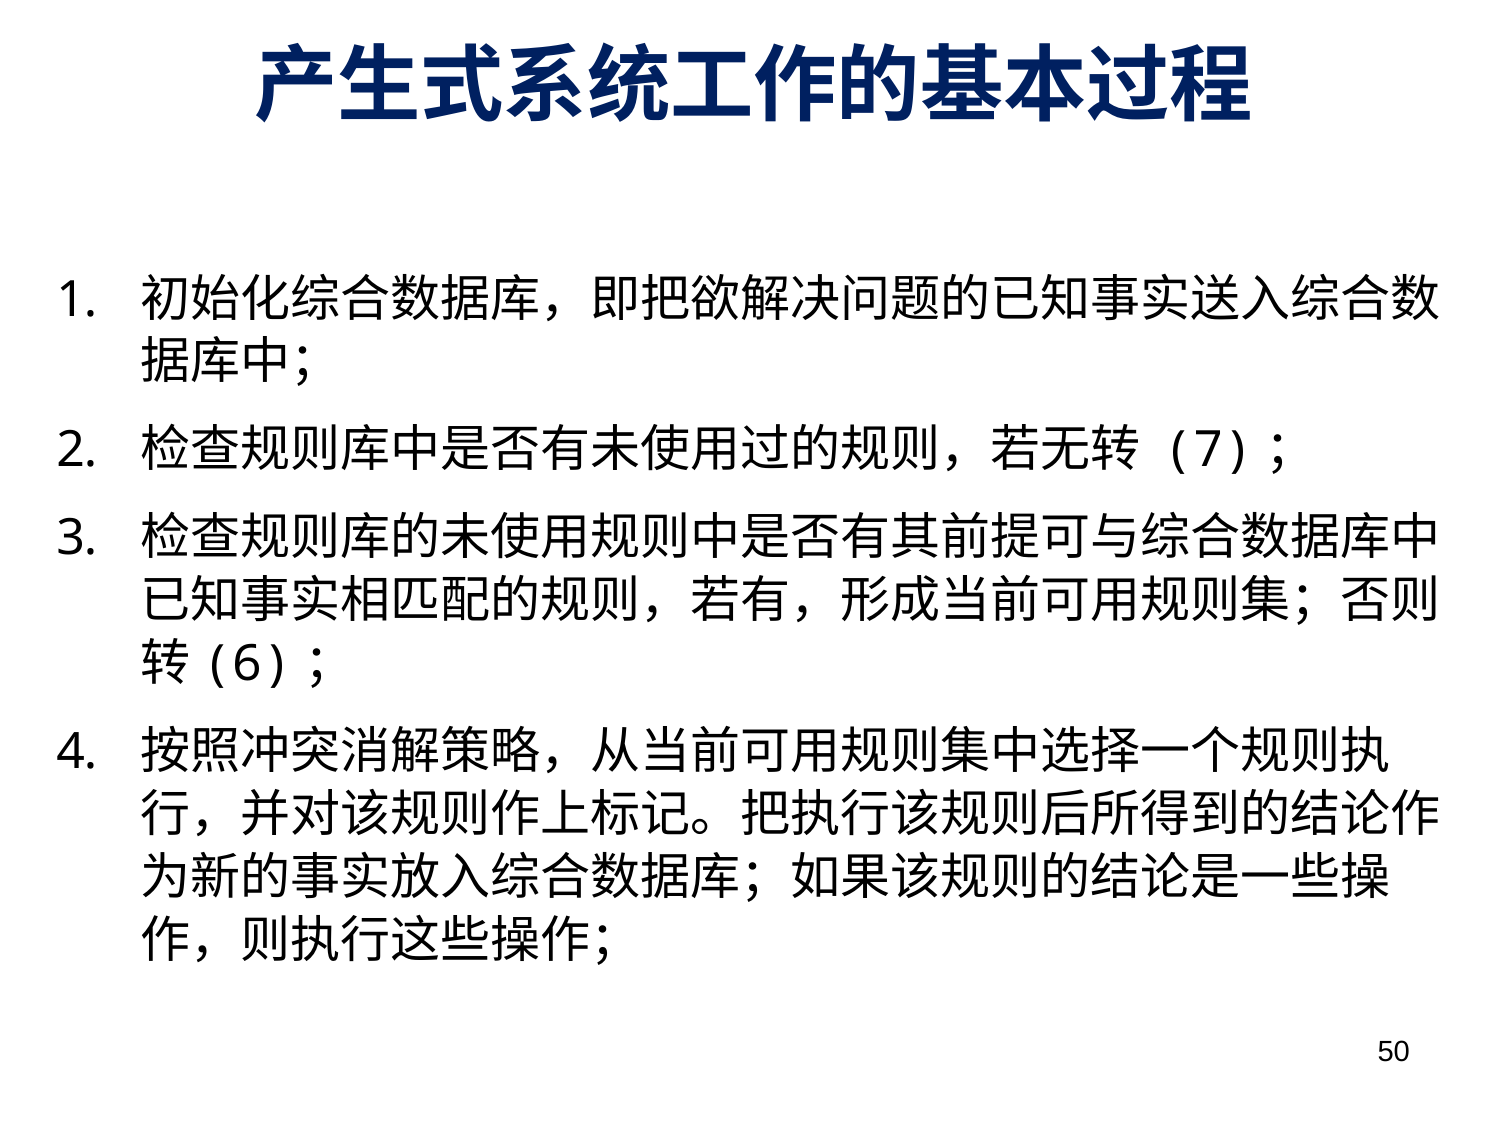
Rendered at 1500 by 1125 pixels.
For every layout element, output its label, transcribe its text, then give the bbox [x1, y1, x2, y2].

list 初始化综合数据库，即把欲解决问题的已知事实送入综合数据库中； 检查规则库中是否有未使用过的规则，若无转 (7)； 检查规则库的未使用规则中是否有其前提可与综合数据库中已知事实相匹配的规则，若有，形成当前可用规则集；否则转(6)； 按照冲突消解策略，从当前可用规则集中选择一个规则执行，并对该规则作上标记。把执行该规则后所得到的结论作为新的事实放入综合数据库；如果该规则的结论是一些操作，则执行这些操作； [41, 255, 1477, 1125]
title 产生式系统工作的基本过程 [53, 36, 1455, 186]
